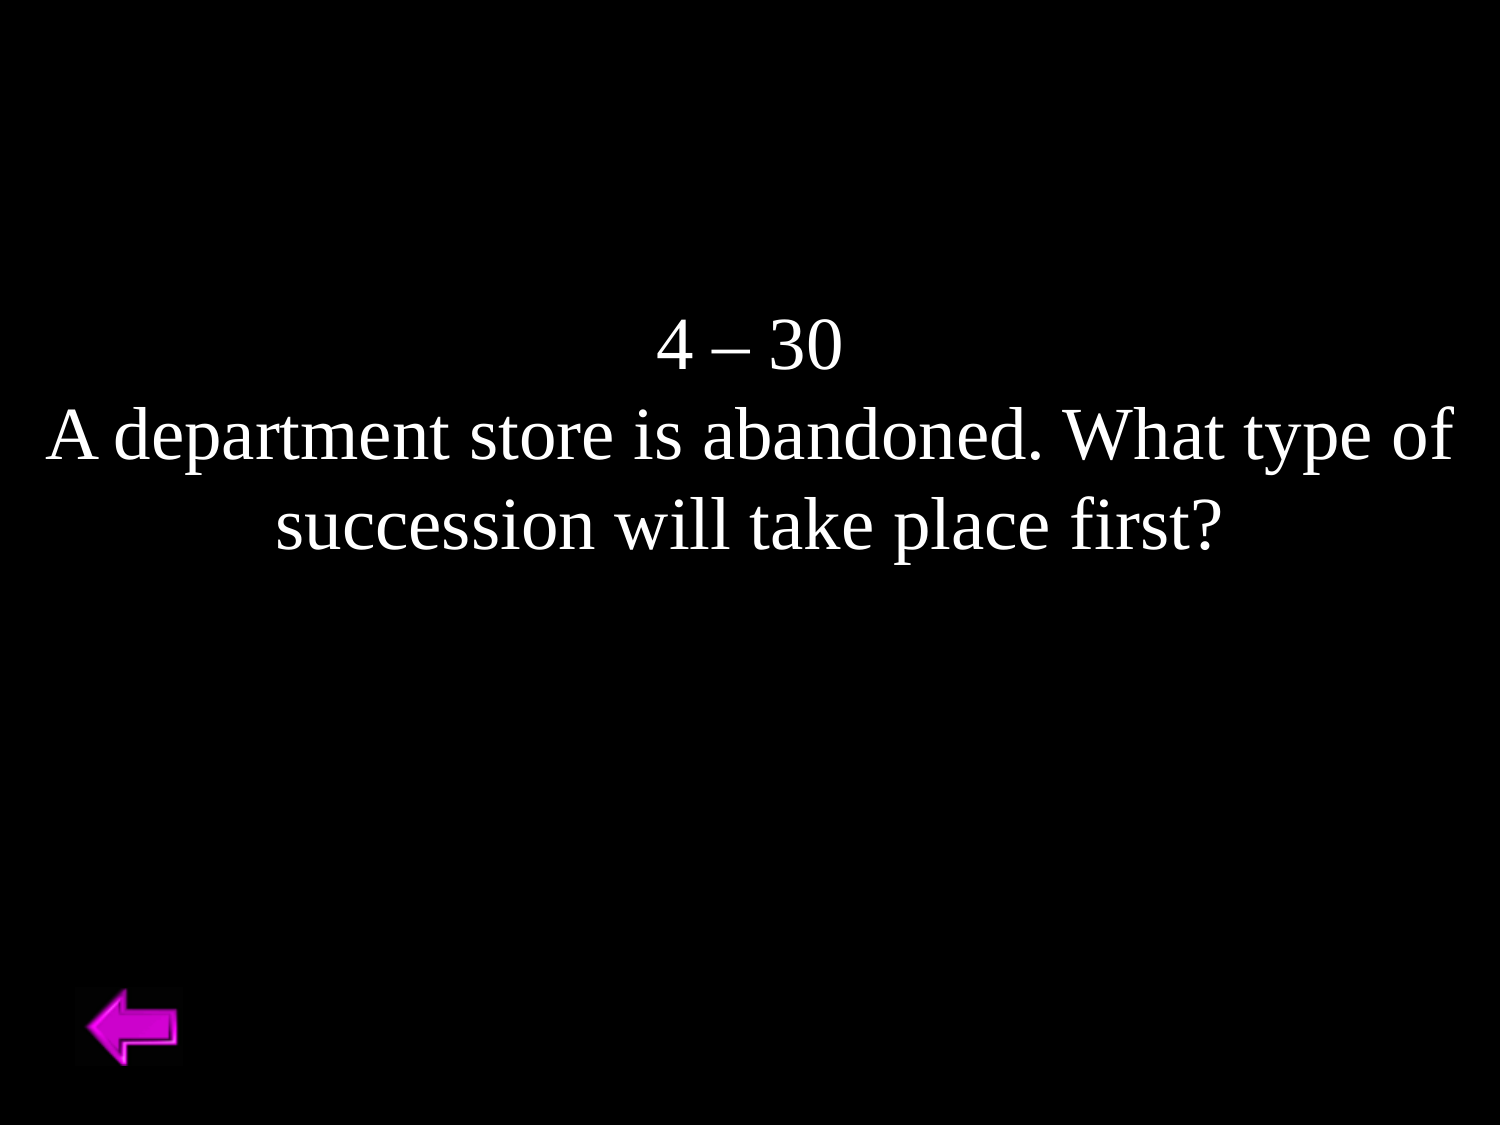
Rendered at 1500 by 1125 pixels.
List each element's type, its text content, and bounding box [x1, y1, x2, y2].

picture [74, 987, 183, 1066]
text_box 4 – 30 A department store is abandoned. What type of succession will take place first? [12, 286, 1488, 572]
